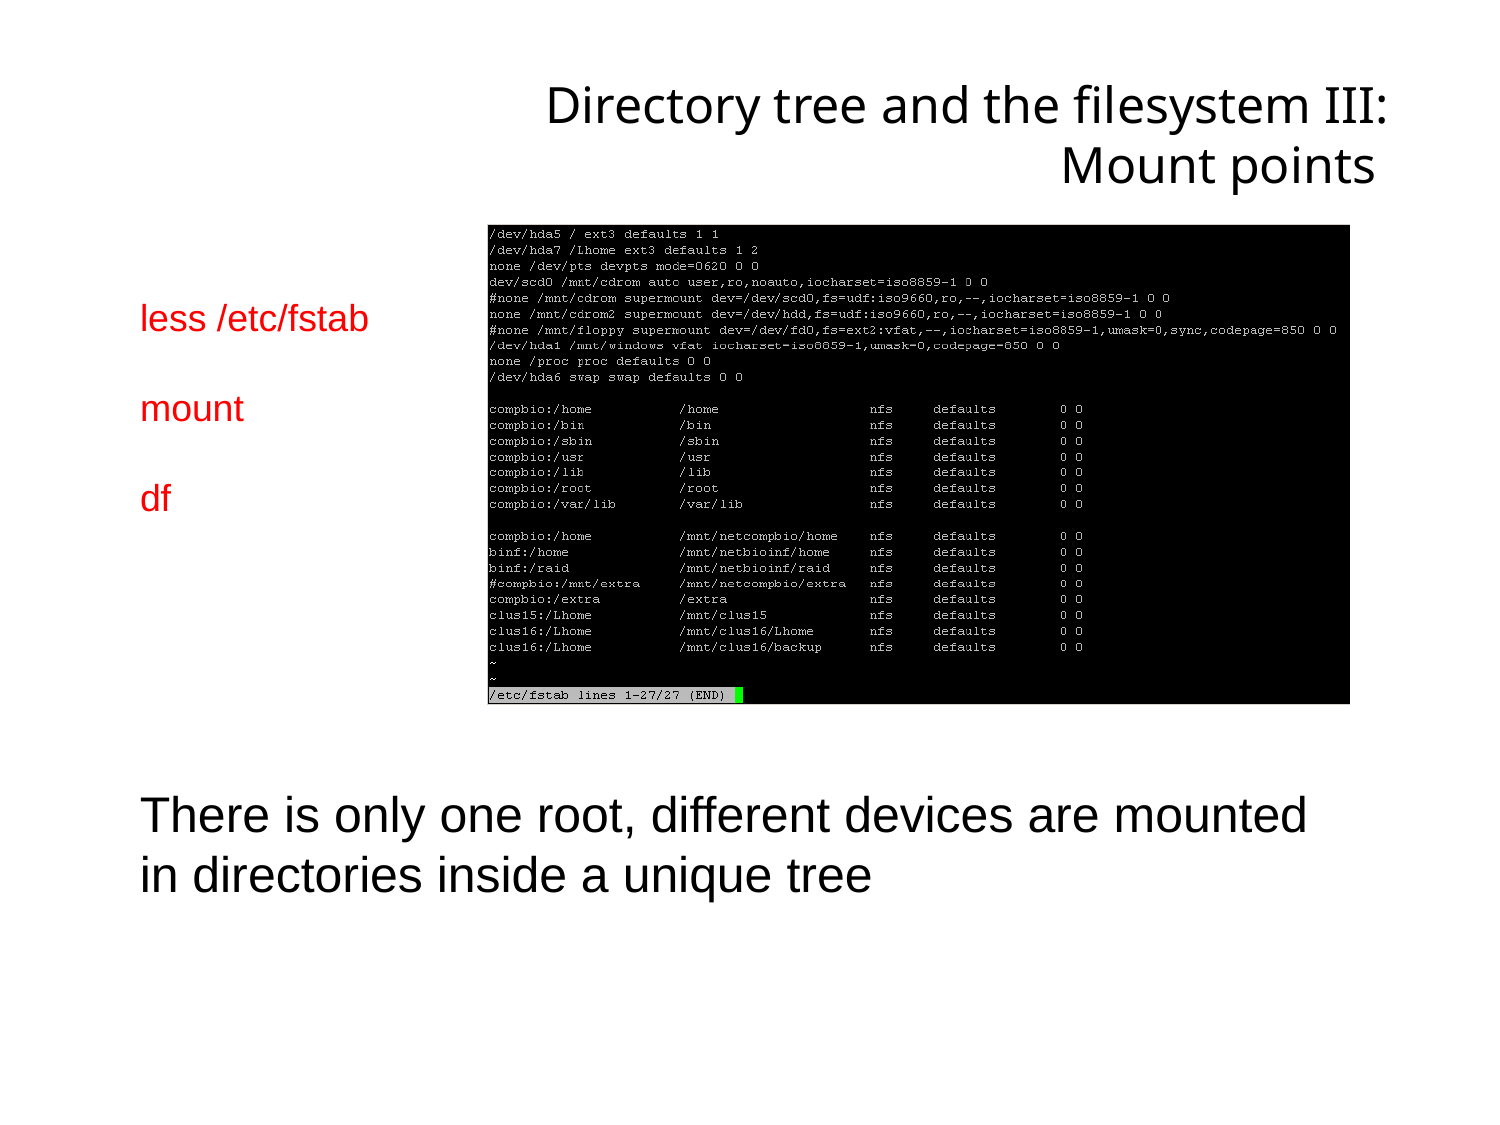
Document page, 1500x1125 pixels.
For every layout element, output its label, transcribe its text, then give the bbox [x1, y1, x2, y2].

text_box less /etc/fstab mount df [125, 286, 385, 527]
text_box Directory tree and the filesystem III: Mount points [529, 65, 1405, 201]
text_box There is only one root, different devices are mounted in directories inside a unique tree [124, 774, 1328, 910]
picture [486, 224, 1351, 706]
